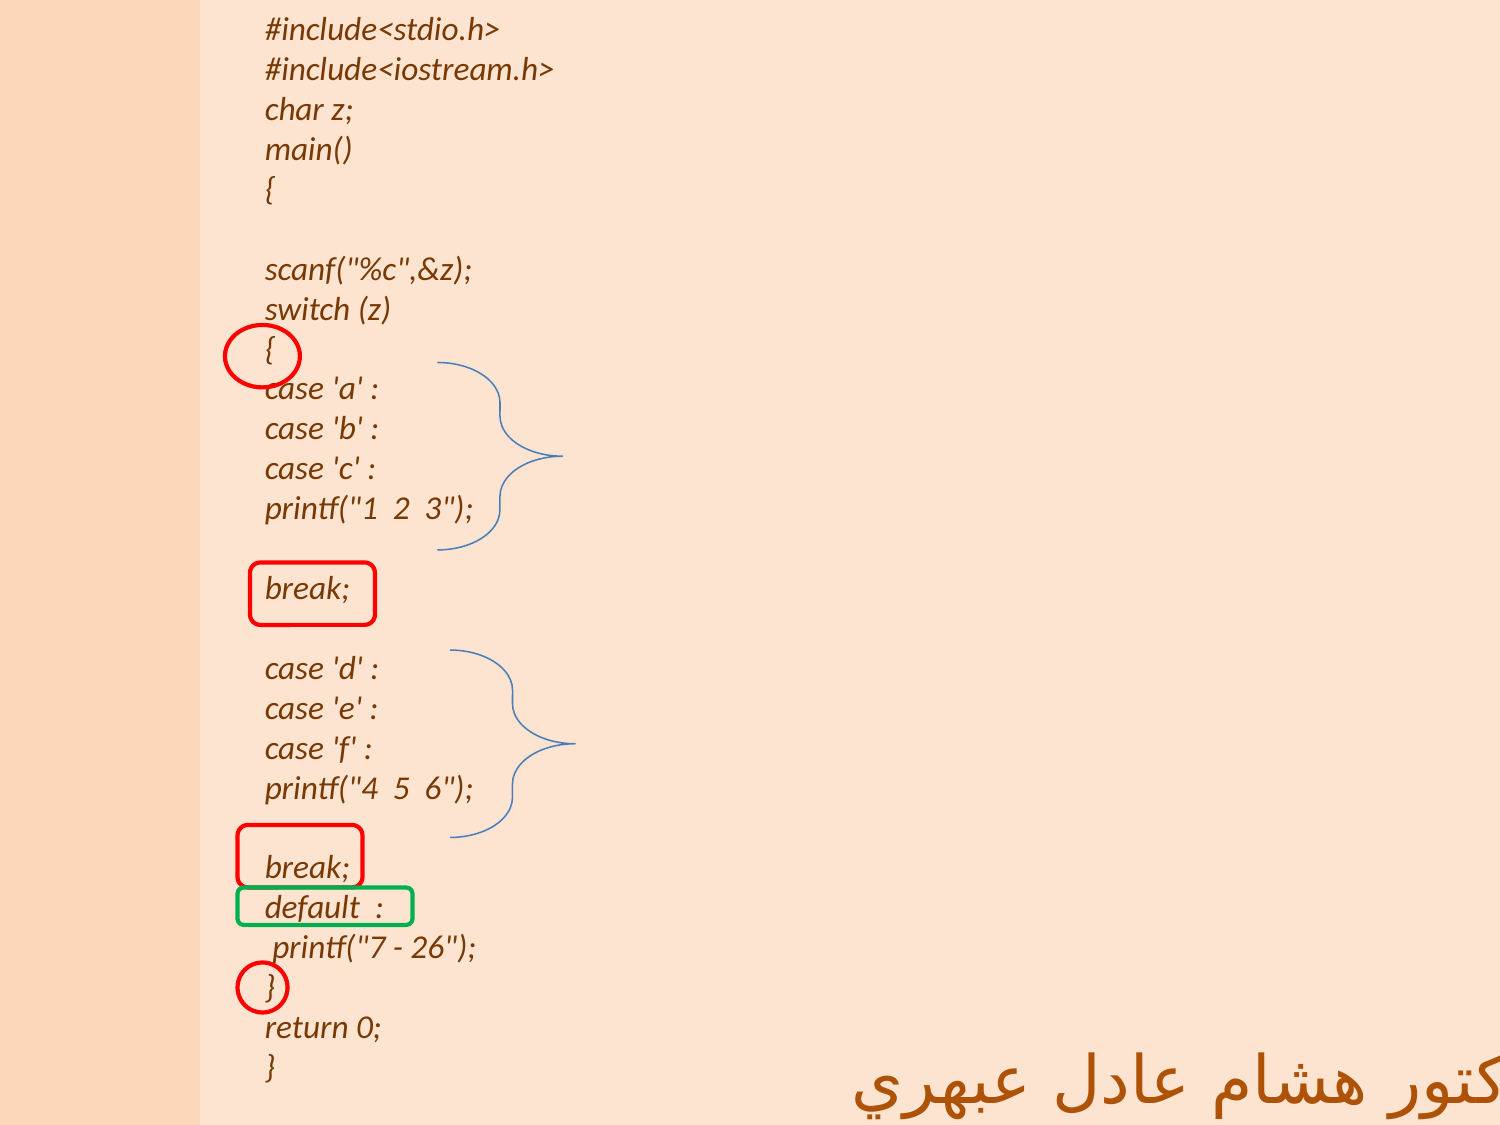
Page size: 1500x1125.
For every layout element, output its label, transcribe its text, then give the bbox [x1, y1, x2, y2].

text_box [222, 322, 303, 390]
text_box [235, 885, 415, 928]
text_box [0, 0, 1500, 1125]
text_box [247, 560, 378, 628]
text_box [449, 649, 576, 839]
text_box [437, 361, 564, 551]
text_box #include<stdio.h> #include<iostream.h> char z; main() { scanf("%c",&z); switch (z) { case 'a' : case 'b' : case 'c' : printf("1 2 3"); break; case 'd' : case 'e' : case 'f' : printf("4 5 6"); break; default : printf("7 - 26"); } return 0; } [249, 0, 577, 1093]
text_box [235, 822, 365, 886]
text_box [235, 960, 290, 1015]
text_box الدكتور هشام عادل عبهري [836, 1029, 1500, 1124]
